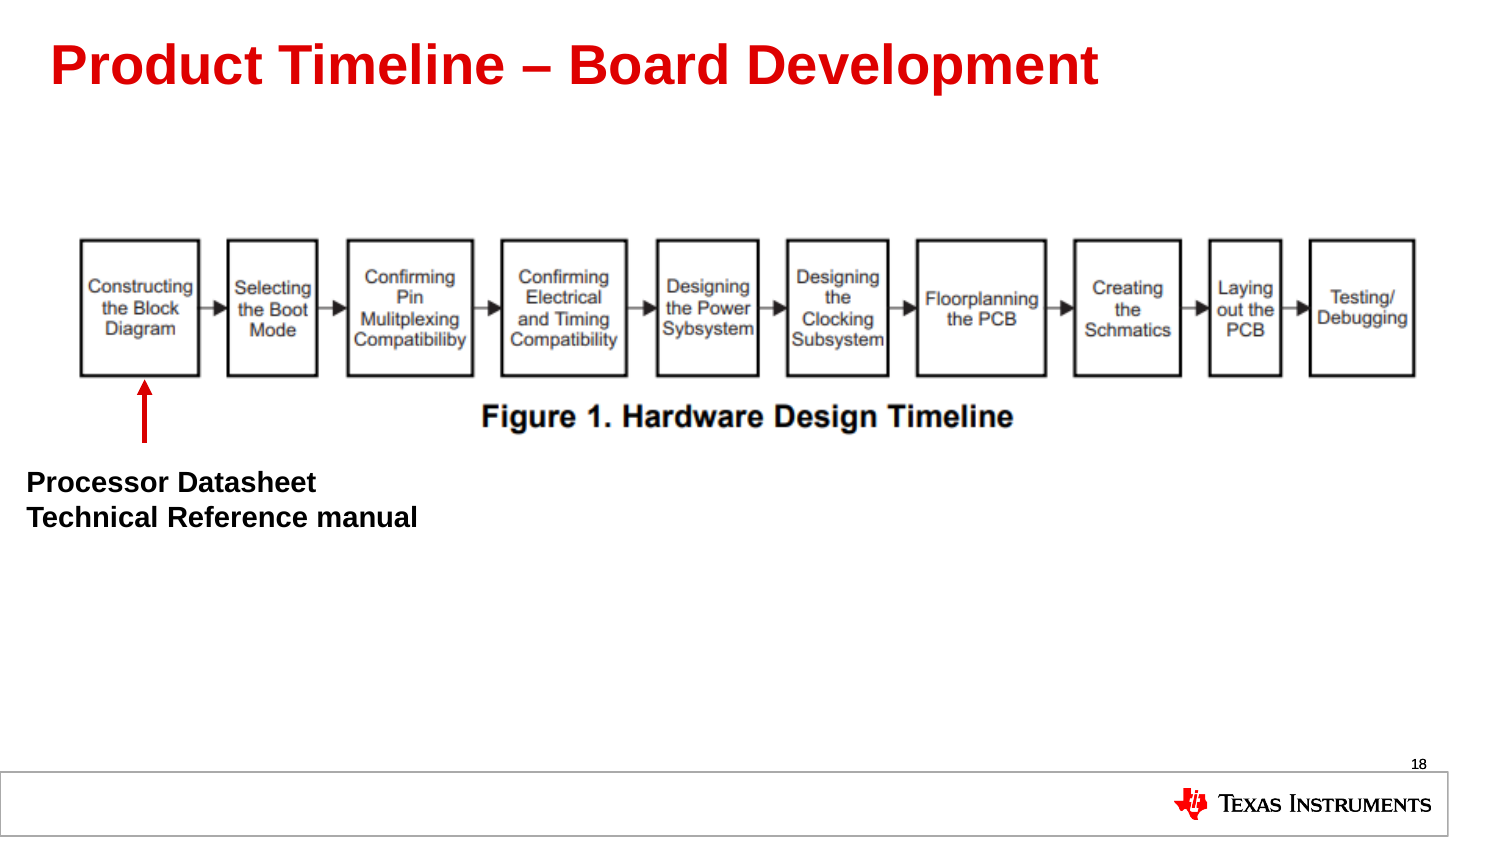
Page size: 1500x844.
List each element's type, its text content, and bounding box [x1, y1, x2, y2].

picture [61, 223, 1431, 444]
text_box Processor Datasheet Technical Reference manual [11, 455, 434, 541]
title Product Timeline – Board Development [37, 17, 1426, 119]
text_box 18 [1089, 748, 1440, 774]
picture [1174, 788, 1431, 820]
